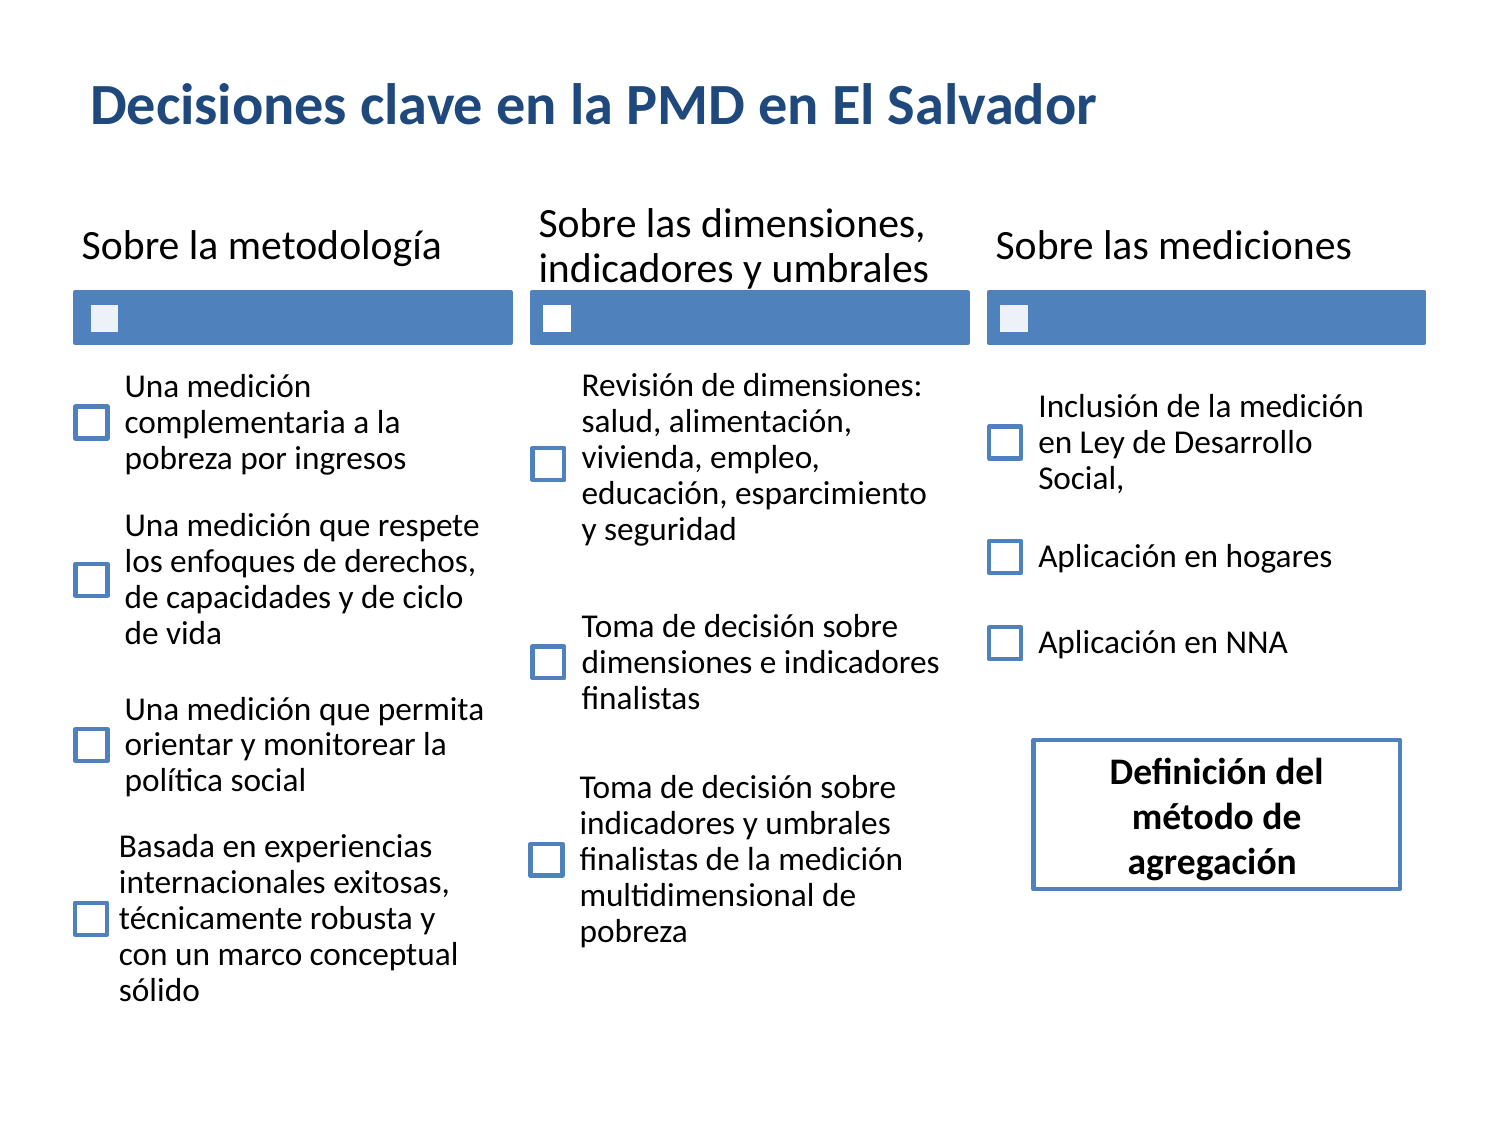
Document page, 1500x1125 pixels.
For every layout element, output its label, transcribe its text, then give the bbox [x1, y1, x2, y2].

title Decisiones clave en la PMD en El Salvador [75, 7, 1425, 195]
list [74, 199, 1426, 1011]
